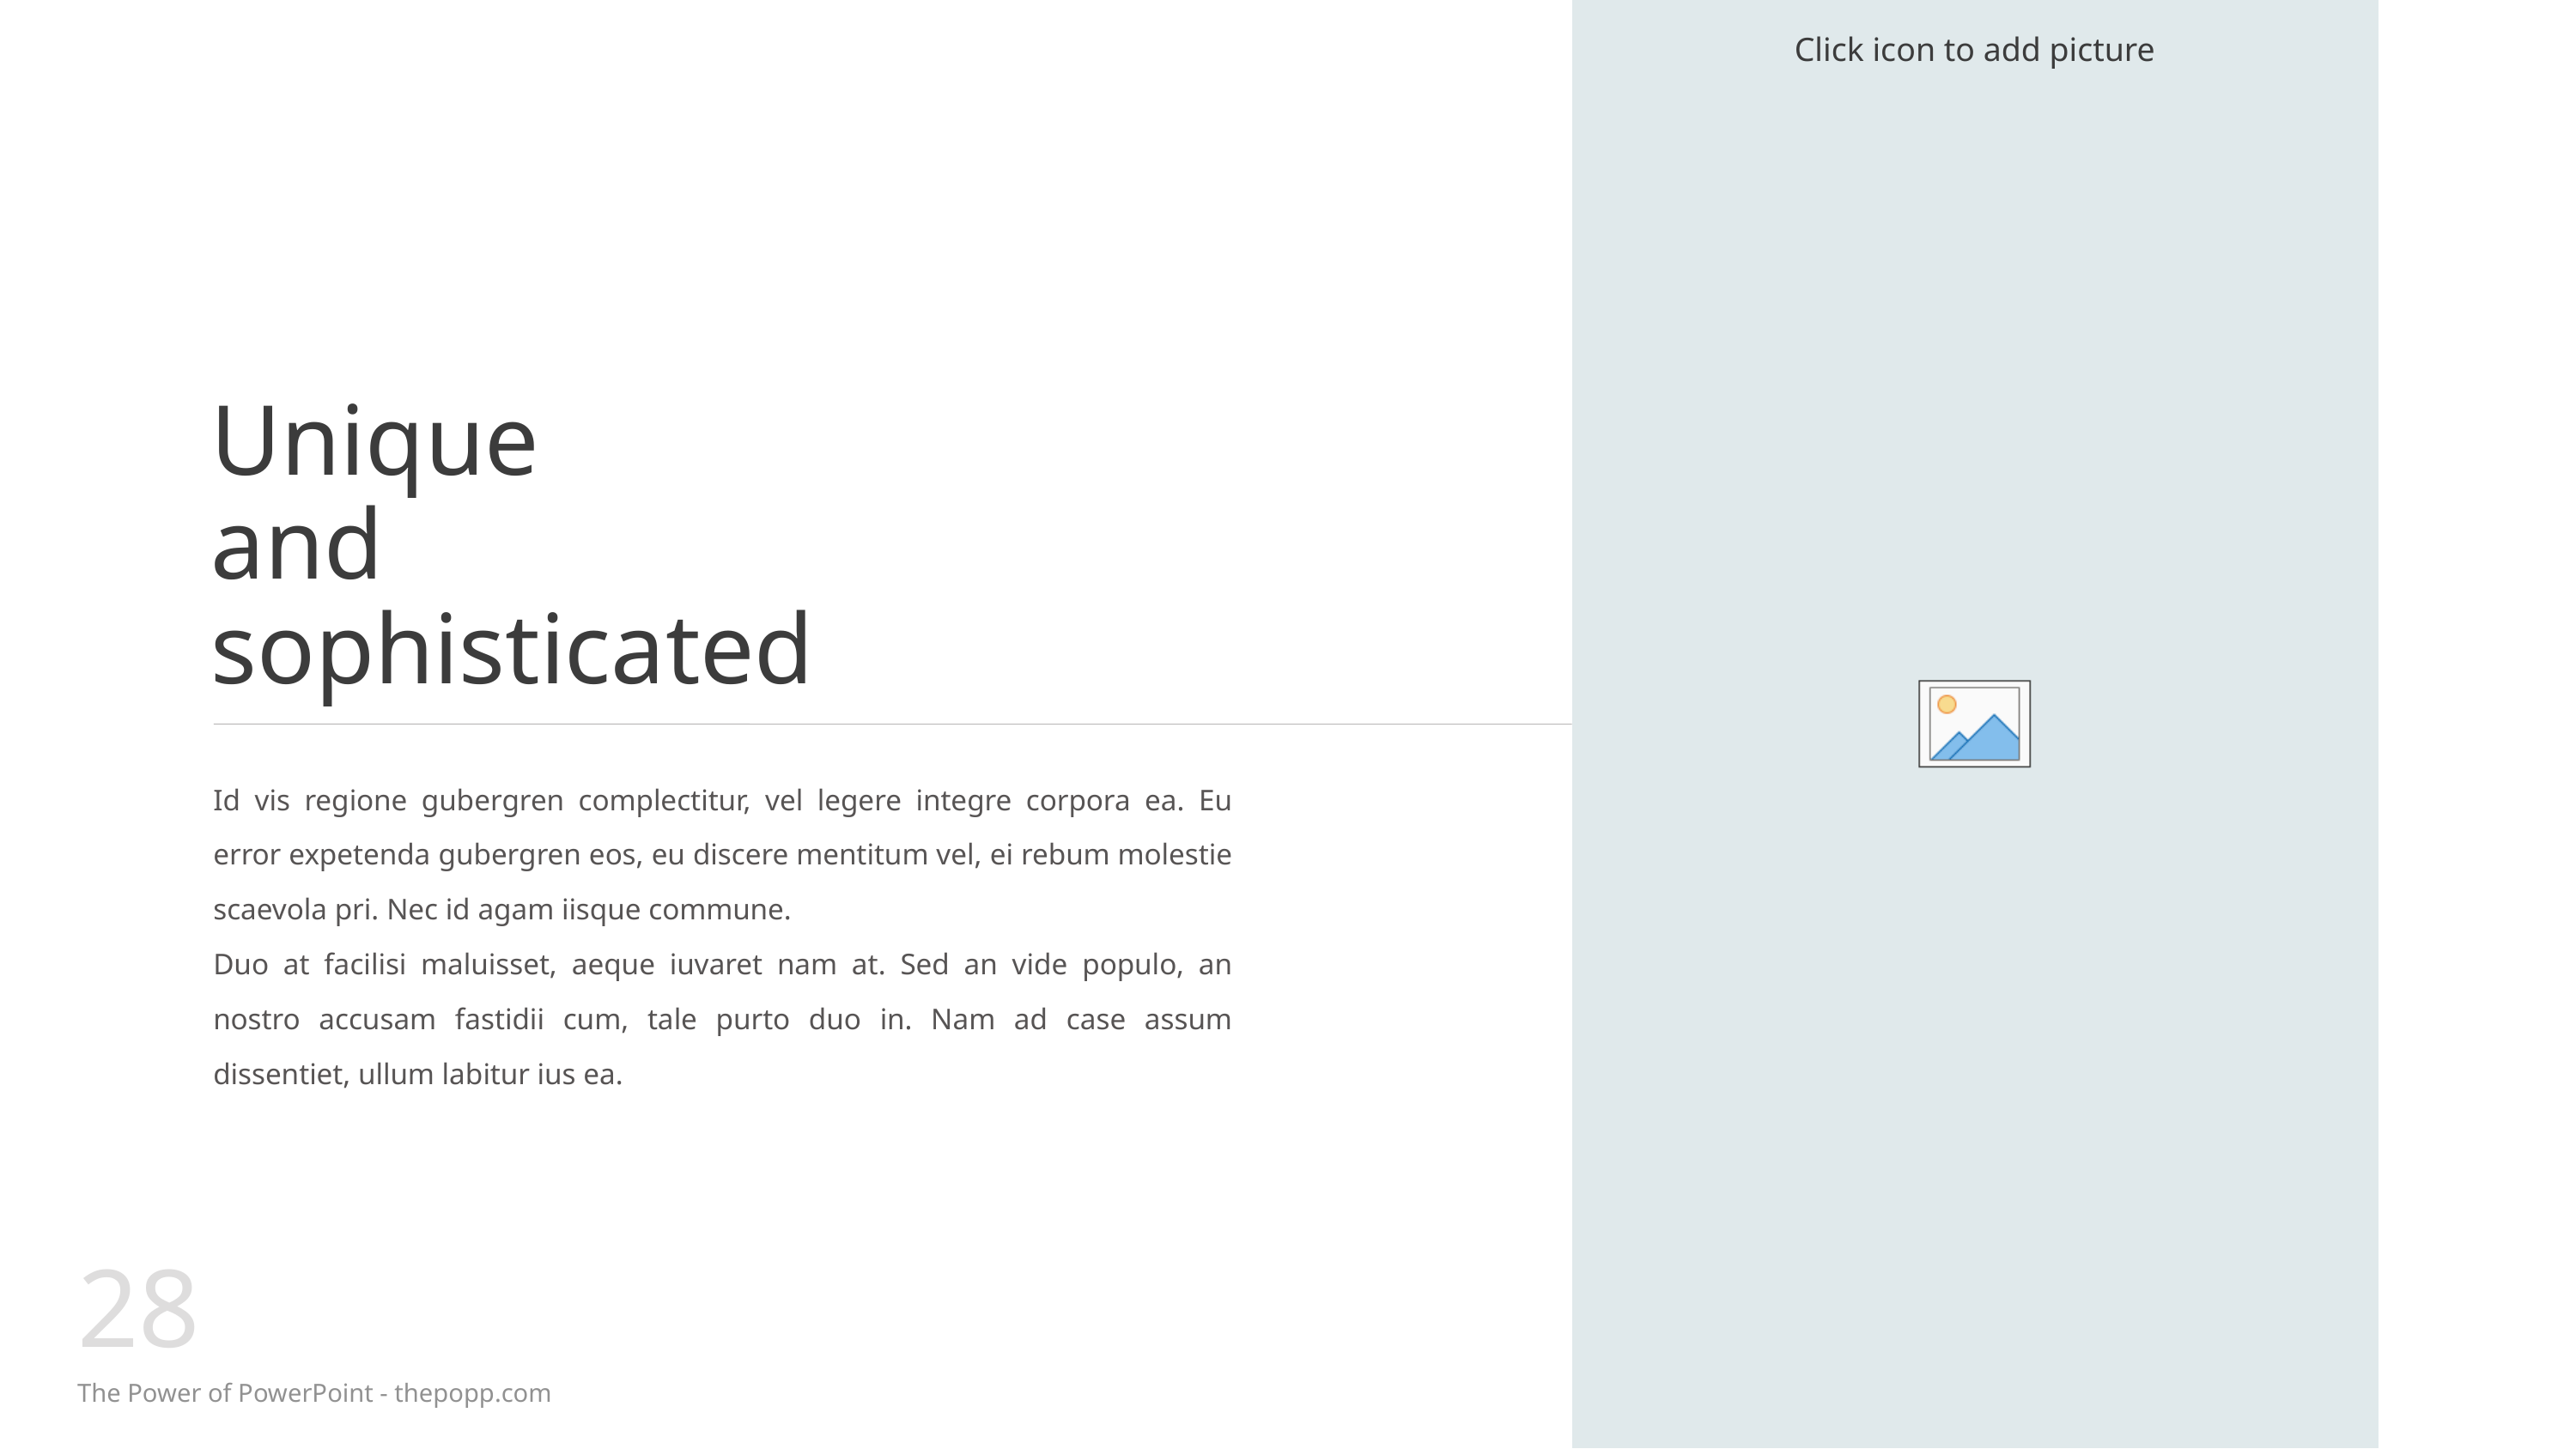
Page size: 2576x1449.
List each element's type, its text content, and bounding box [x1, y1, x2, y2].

title Unique and sophisticated [197, 197, 1245, 711]
list Id vis regione gubergren complectitur, vel legere integre corpora ea. Eu error expetenda gubergren eos, eu discere mentitum vel, ei rebum molestie scaevola pri. Nec id agam iisque commune. Duo at facilisi maluisset, aeque iuvaret nam at. Sed an vide populo, an nostro accusam fastidii cum, tale purto duo in. Nam ad case assum dissentiet, ullum labitur ius ea. [200, 755, 1248, 1181]
slide_number 28 [64, 1250, 237, 1393]
footer The Power of PowerPoint - thepopp.com [64, 1354, 1020, 1432]
picture [1571, 0, 2379, 1449]
